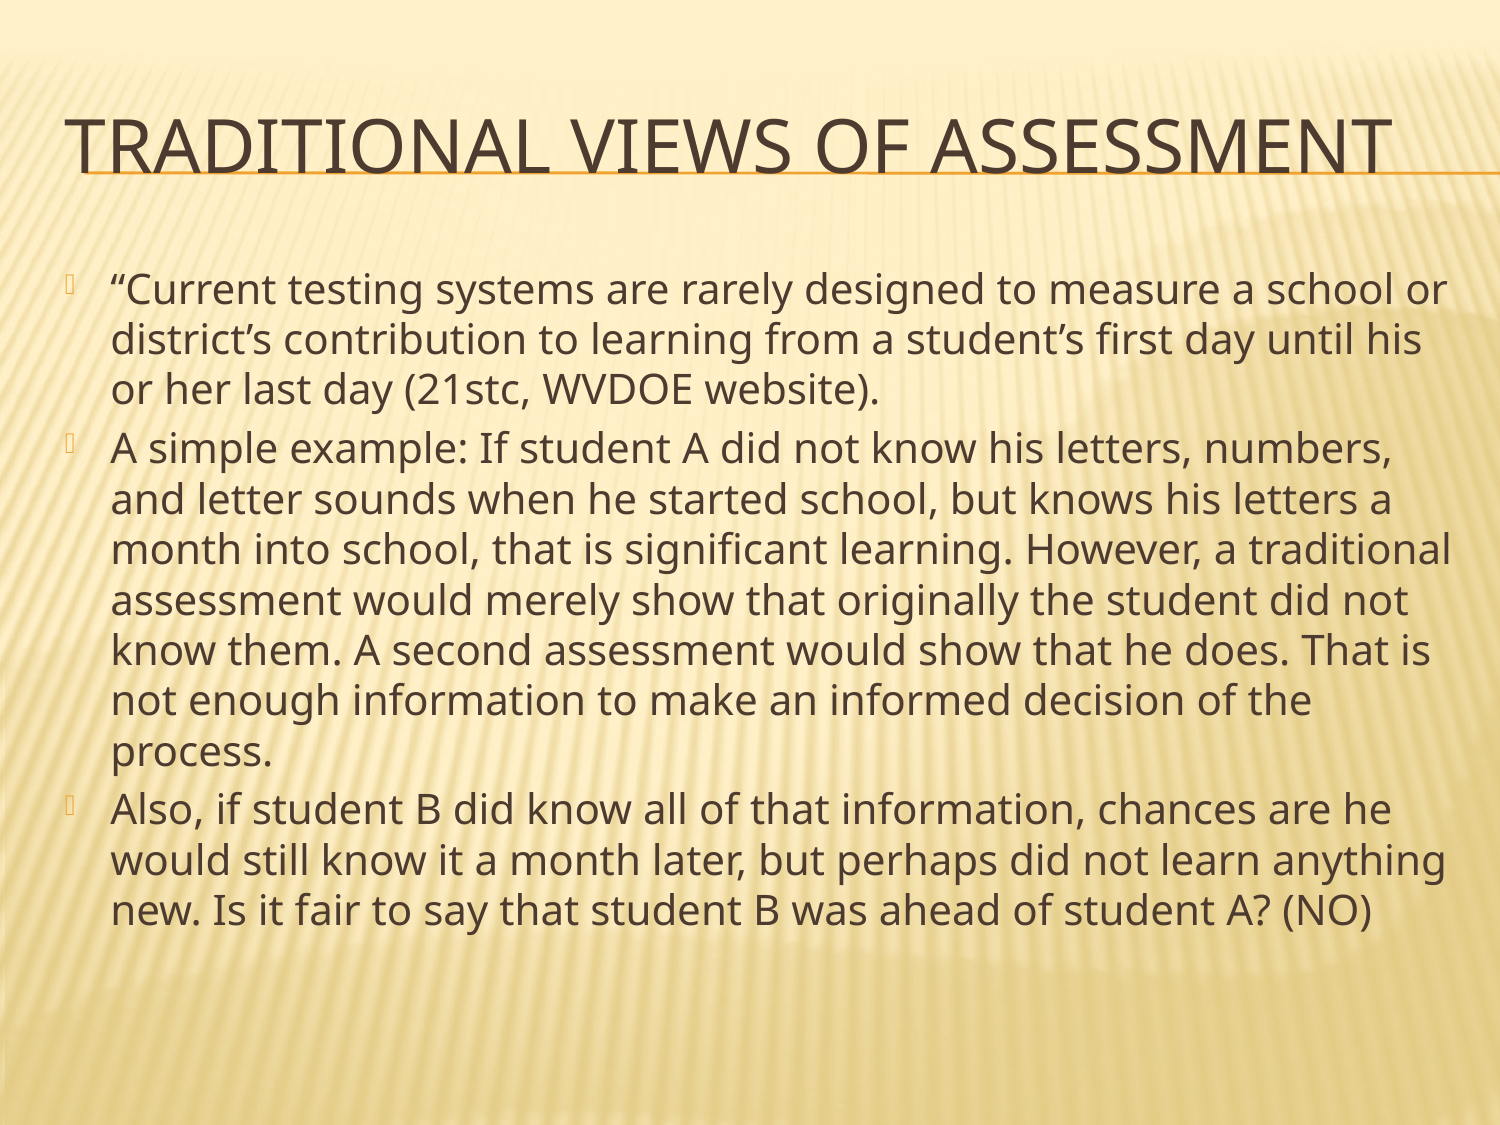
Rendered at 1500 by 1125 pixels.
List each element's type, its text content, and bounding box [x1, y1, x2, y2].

list “Current testing systems are rarely designed to measure a school or district’s contribution to learning from a student’s first day until his or her last day (21stc, WVDOE website). A simple example: If student A did not know his letters, numbers, and letter sounds when he started school, but knows his letters a month into school, that is significant learning. However, a traditional assessment would merely show that originally the student did not know them. A second assessment would show that he does. That is not enough information to make an informed decision of the process. Also, if student B did know all of that information, chances are he would still know it a month later, but perhaps did not learn anything new. Is it fair to say that student B was ahead of student A? (NO) [50, 254, 1475, 998]
title Traditional views of assessment [50, 75, 1475, 213]
